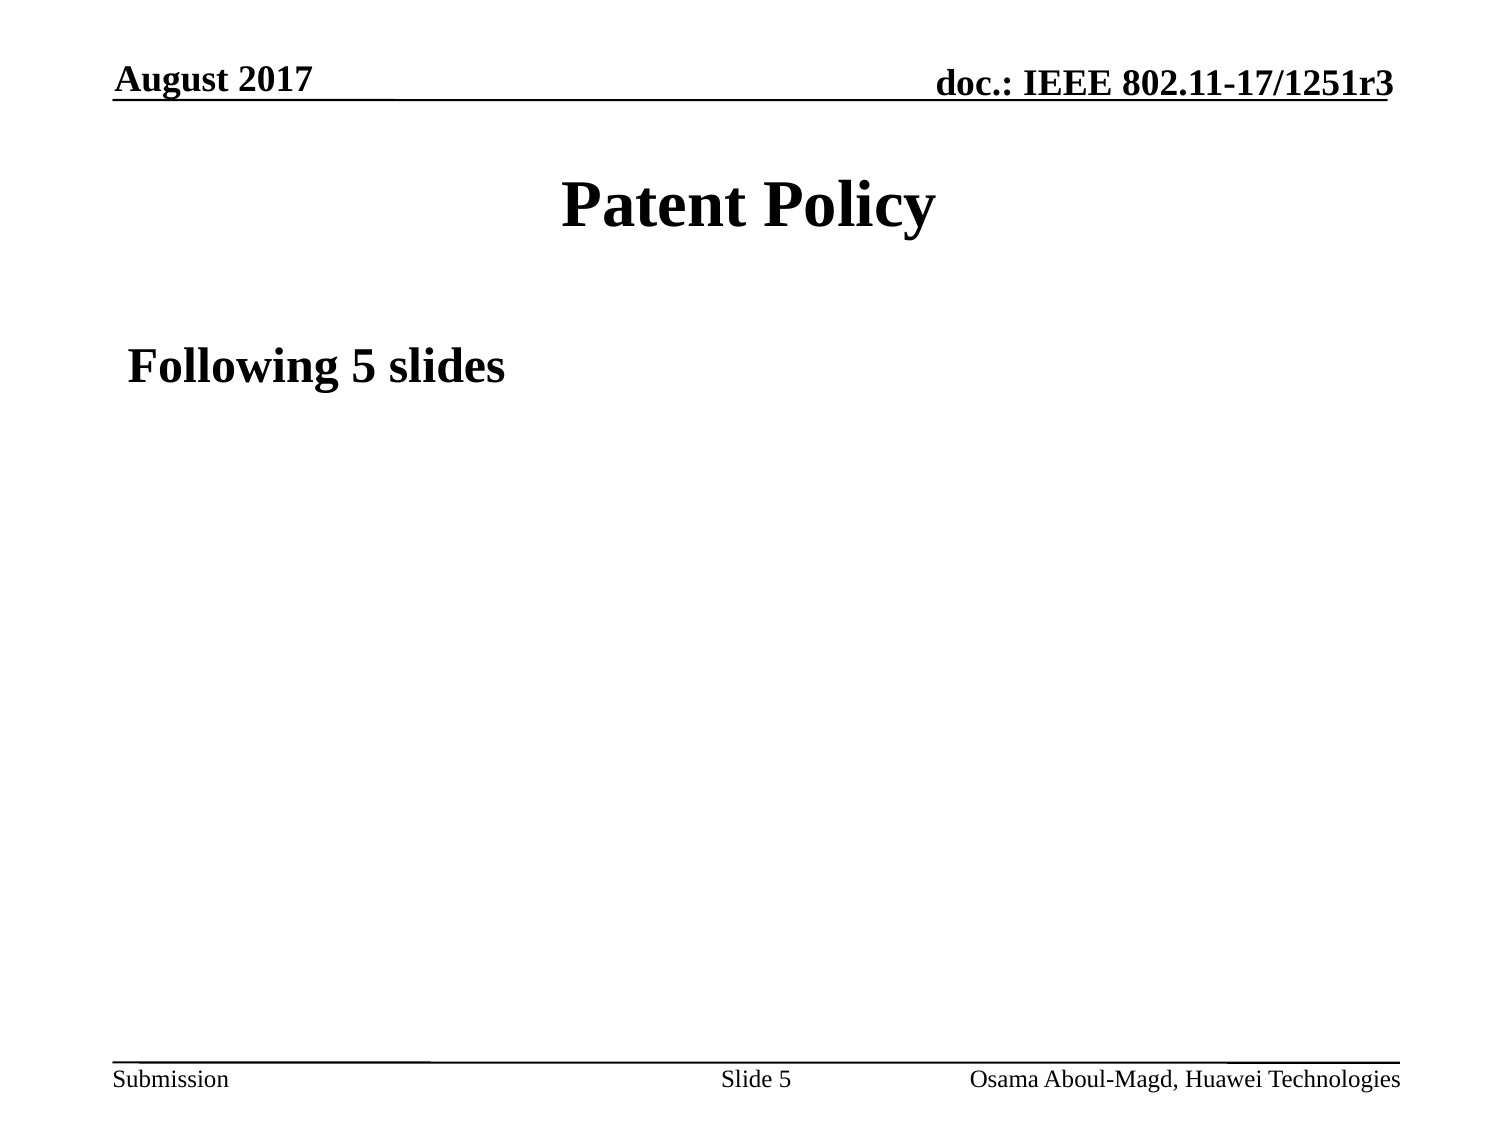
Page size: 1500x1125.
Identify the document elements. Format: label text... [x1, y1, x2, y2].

slide_number Slide 5 [712, 1061, 800, 1123]
title Patent Policy [112, 112, 1388, 288]
list Following 5 slides [112, 324, 1388, 1000]
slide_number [114, 54, 423, 100]
footer Osama Aboul-Magd, Huawei Technologies [878, 1061, 1402, 1093]
